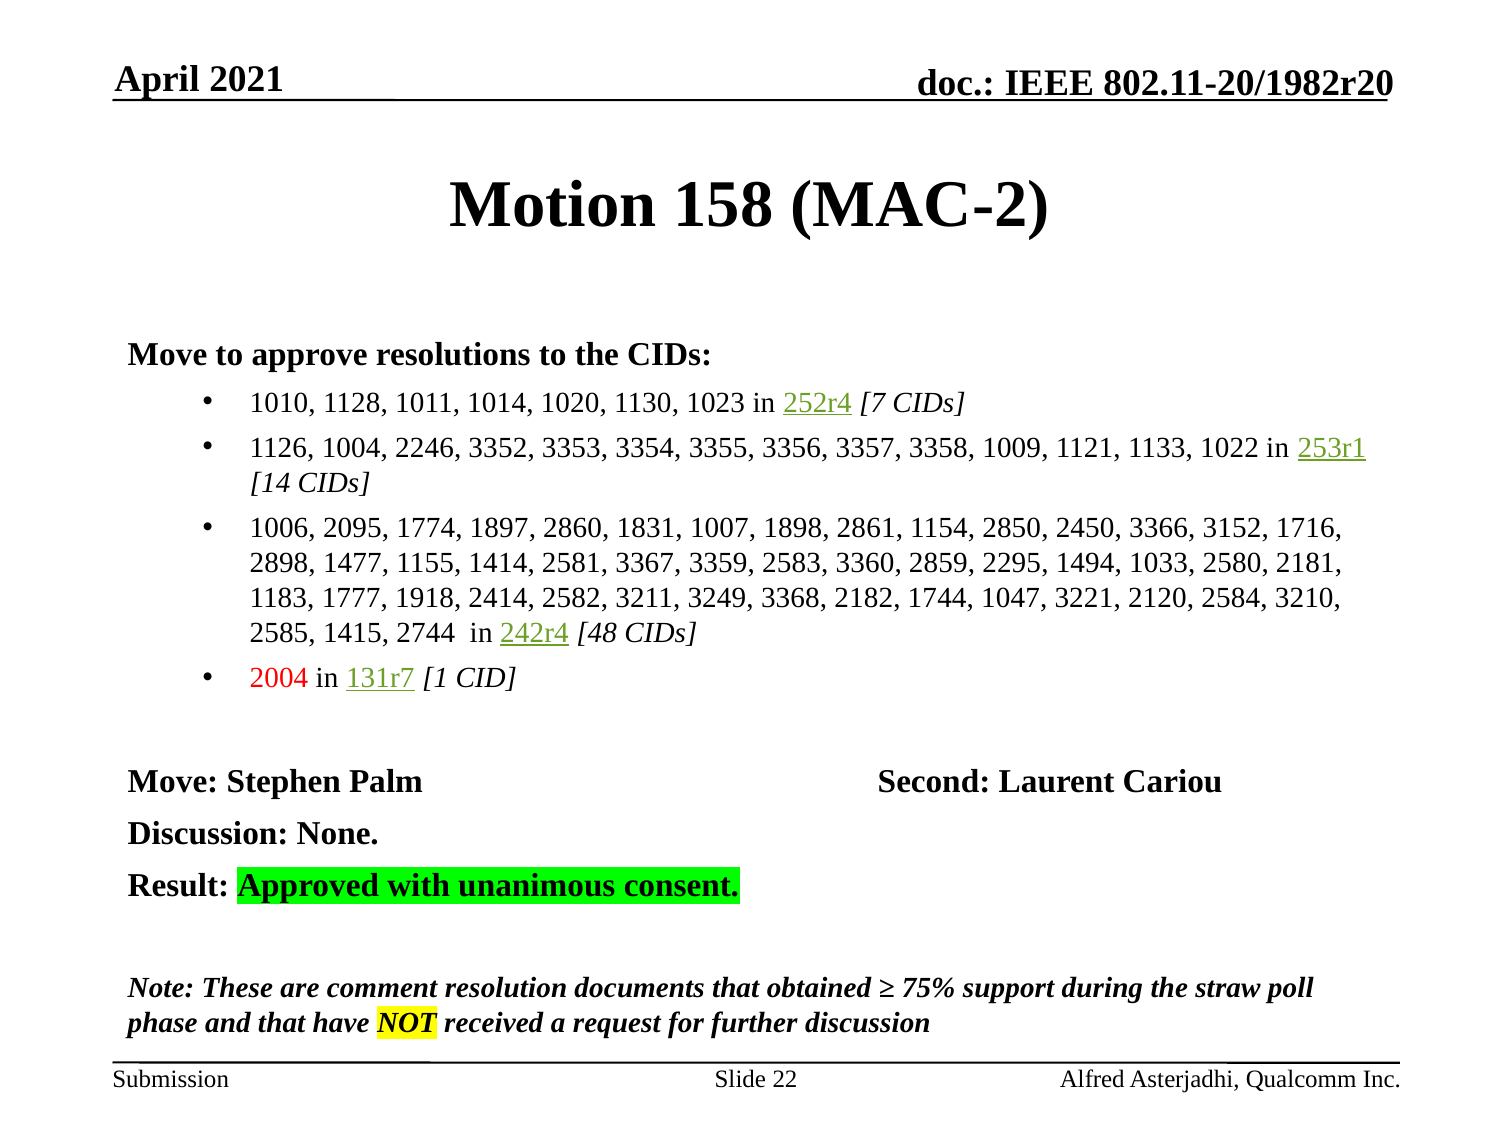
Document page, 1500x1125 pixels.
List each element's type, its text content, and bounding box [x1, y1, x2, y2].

footer Alfred Asterjadhi, Qualcomm Inc. [878, 1061, 1402, 1093]
title Motion 158 (MAC-2) [112, 112, 1388, 288]
list Move to approve resolutions to the CIDs: 1010, 1128, 1011, 1014, 1020, 1130, 1023 in 252r4 [7 CIDs] 1126, 1004, 2246, 3352, 3353, 3354, 3355, 3356, 3357, 3358, 1009, 1121, 1133, 1022 in 253r1 [14 CIDs] 1006, 2095, 1774, 1897, 2860, 1831, 1007, 1898, 2861, 1154, 2850, 2450, 3366, 3152, 1716, 2898, 1477, 1155, 1414, 2581, 3367, 3359, 2583, 3360, 2859, 2295, 1494, 1033, 2580, 2181, 1183, 1777, 1918, 2414, 2582, 3211, 3249, 3368, 2182, 1744, 1047, 3221, 2120, 2584, 3210, 2585, 1415, 2744 in 242r4 [48 CIDs] 2004 in 131r7 [1 CID] Move: Stephen Palm Second: Laurent Cariou Discussion: None. Result: Approved with unanimous consent. Note: These are comment resolution documents that obtained ≥ 75% support during the straw poll phase and that have NOT received a request for further discussion [112, 324, 1388, 1063]
slide_number Slide 22 [712, 1061, 800, 1123]
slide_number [114, 54, 423, 100]
